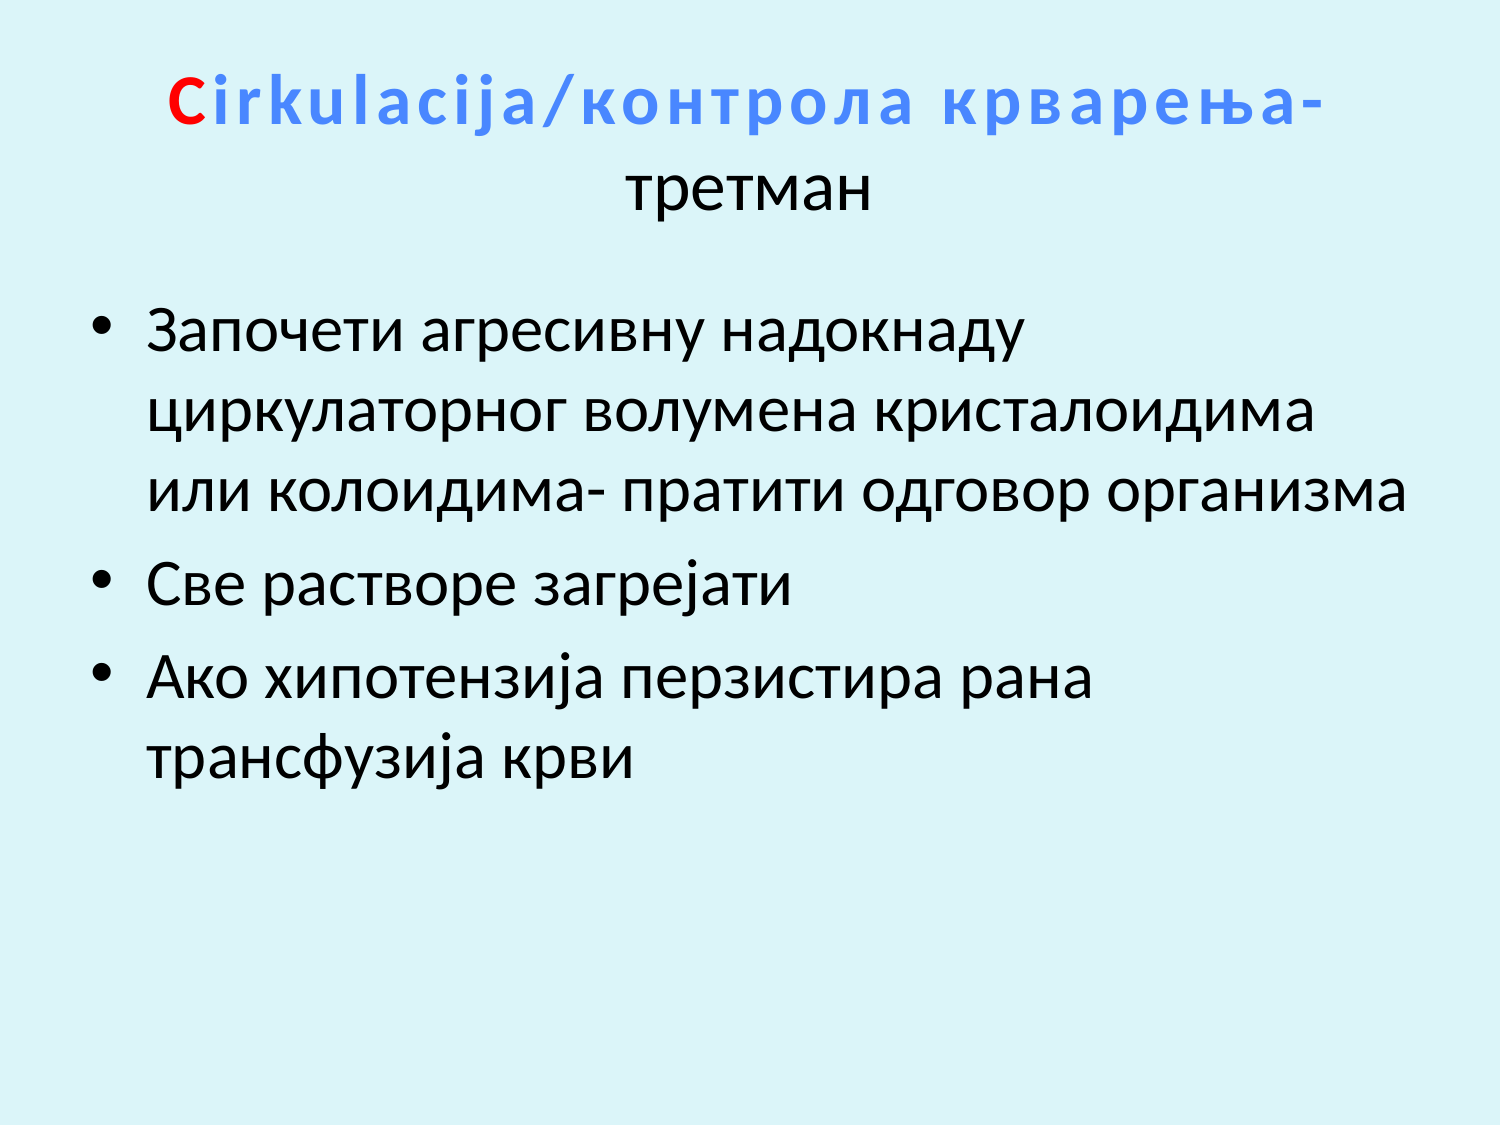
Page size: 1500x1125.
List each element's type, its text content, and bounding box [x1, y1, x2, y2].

list Започети агресивну надокнаду циркулаторног волумена кристалоидима или колоидима- пратити одговор организма Све растворе загрејати Ако хипотензија перзистира рана трансфузија крви [75, 277, 1454, 1020]
title Cirkulacija/контрола крварења- третман [75, 45, 1425, 233]
